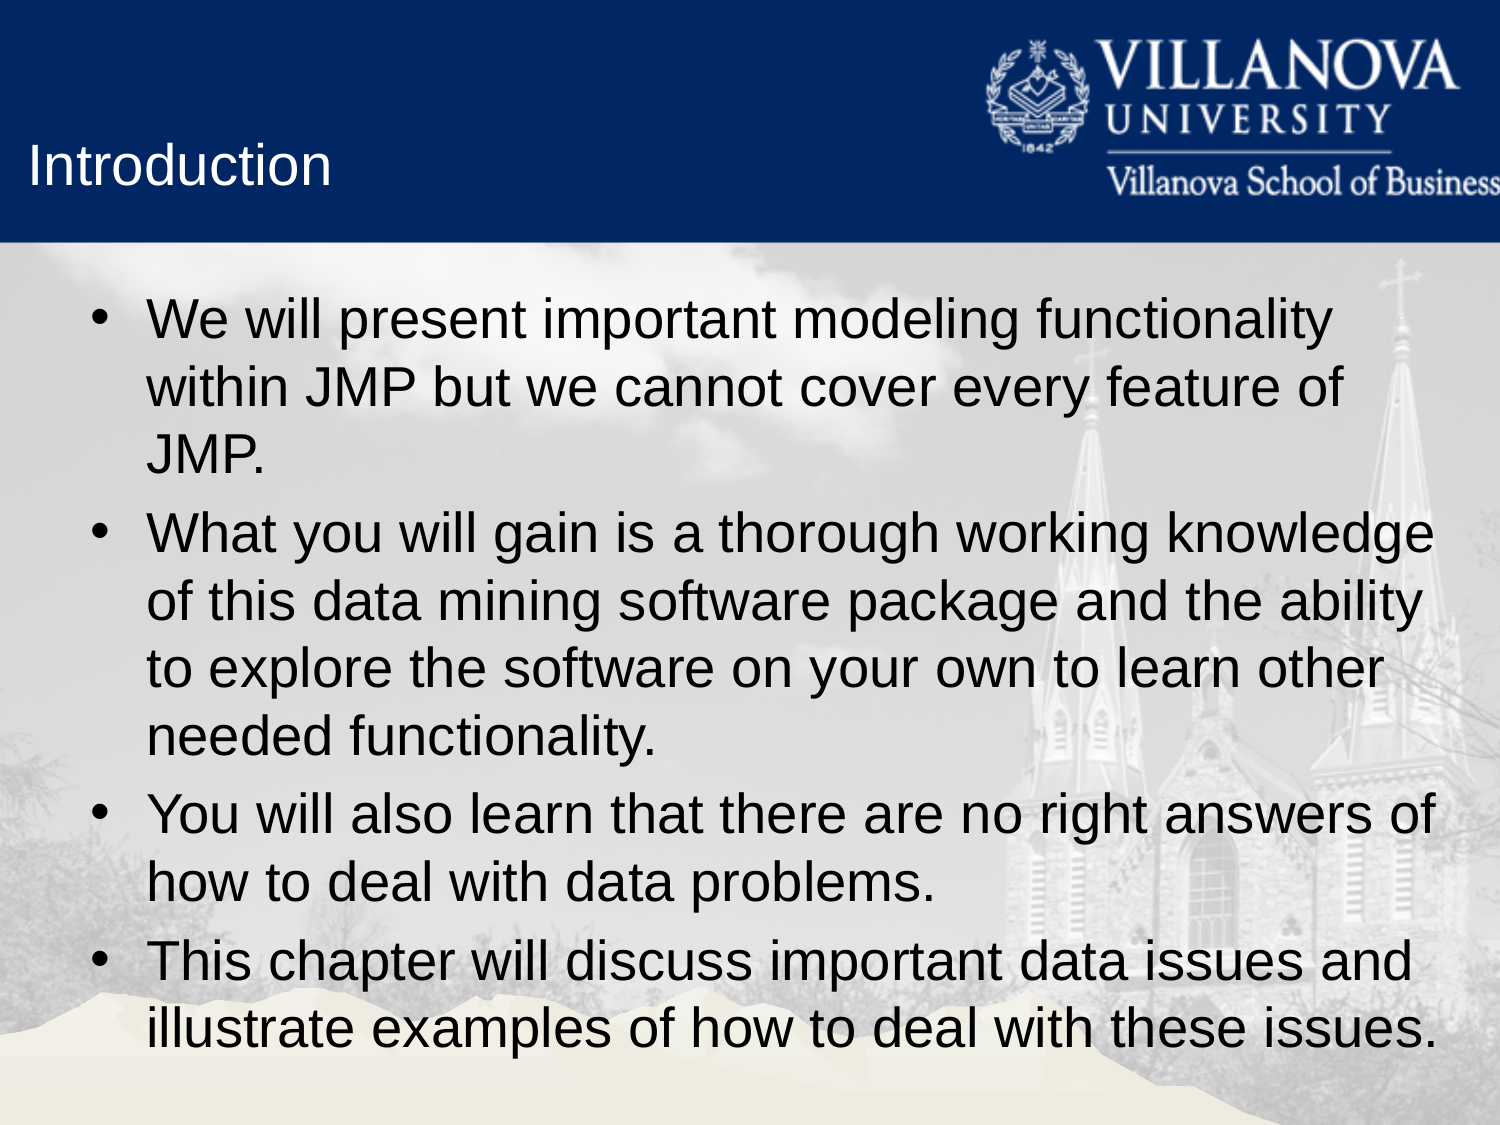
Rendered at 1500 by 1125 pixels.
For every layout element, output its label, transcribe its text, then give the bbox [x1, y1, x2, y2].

title Introduction [12, 24, 1288, 213]
picture [393, 1013, 444, 1022]
picture [583, 1013, 621, 1021]
list We will present important modeling functionality within JMP but we cannot cover every feature of JMP. What you will gain is a thorough working knowledge of this data mining software package and the ability to explore the software on your own to learn other needed functionality. You will also learn that there are no right answers of how to deal with data problems. This chapter will discuss important data issues and illustrate examples of how to deal with these issues. [75, 275, 1475, 1013]
picture [794, 1013, 931, 1038]
picture [0, 0, 1500, 1125]
